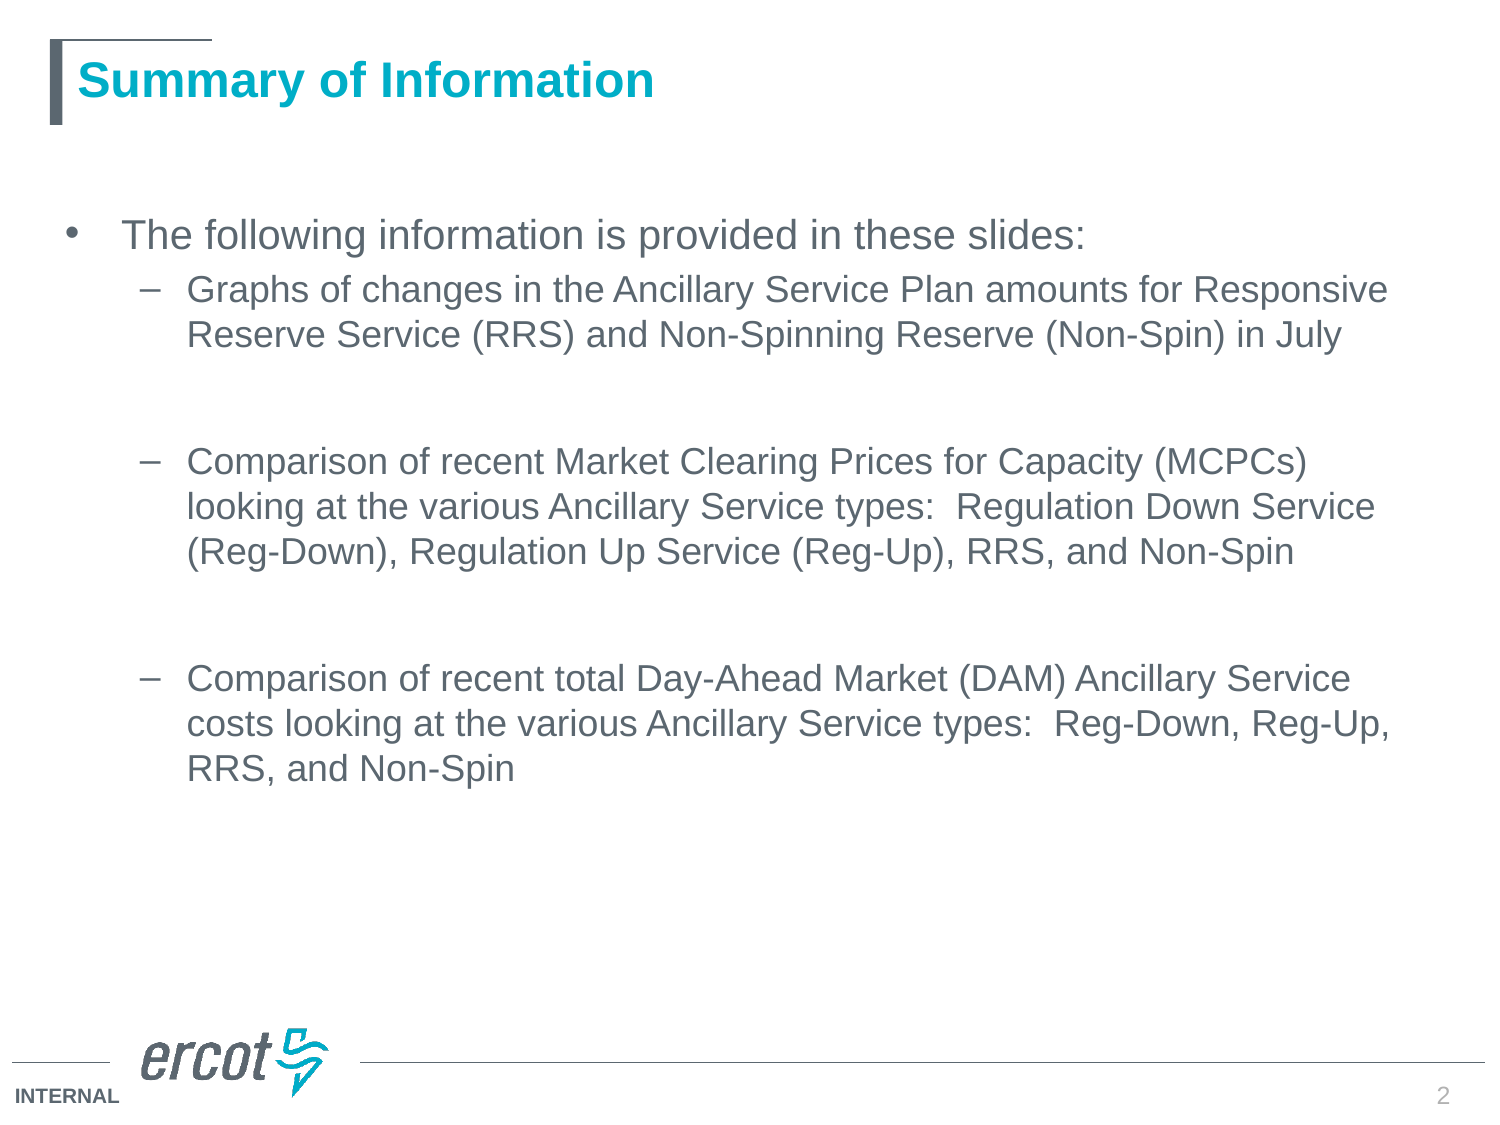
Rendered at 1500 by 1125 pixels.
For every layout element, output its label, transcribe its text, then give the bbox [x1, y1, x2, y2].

picture [137, 1024, 332, 1100]
title Summary of Information [62, 39, 1450, 125]
list The following information is provided in these slides: Graphs of changes in the Ancillary Service Plan amounts for Responsive Reserve Service (RRS) and Non-Spinning Reserve (Non-Spin) in July Comparison of recent Market Clearing Prices for Capacity (MCPCs) looking at the various Ancillary Service types: Regulation Down Service (Reg-Down), Regulation Up Service (Reg-Up), RRS, and Non-Spin Comparison of recent total Day-Ahead Market (DAM) Ancillary Service costs looking at the various Ancillary Service types: Reg-Down, Reg-Up, RRS, and Non-Spin [50, 200, 1450, 992]
slide_number 2 [1400, 1076, 1488, 1113]
